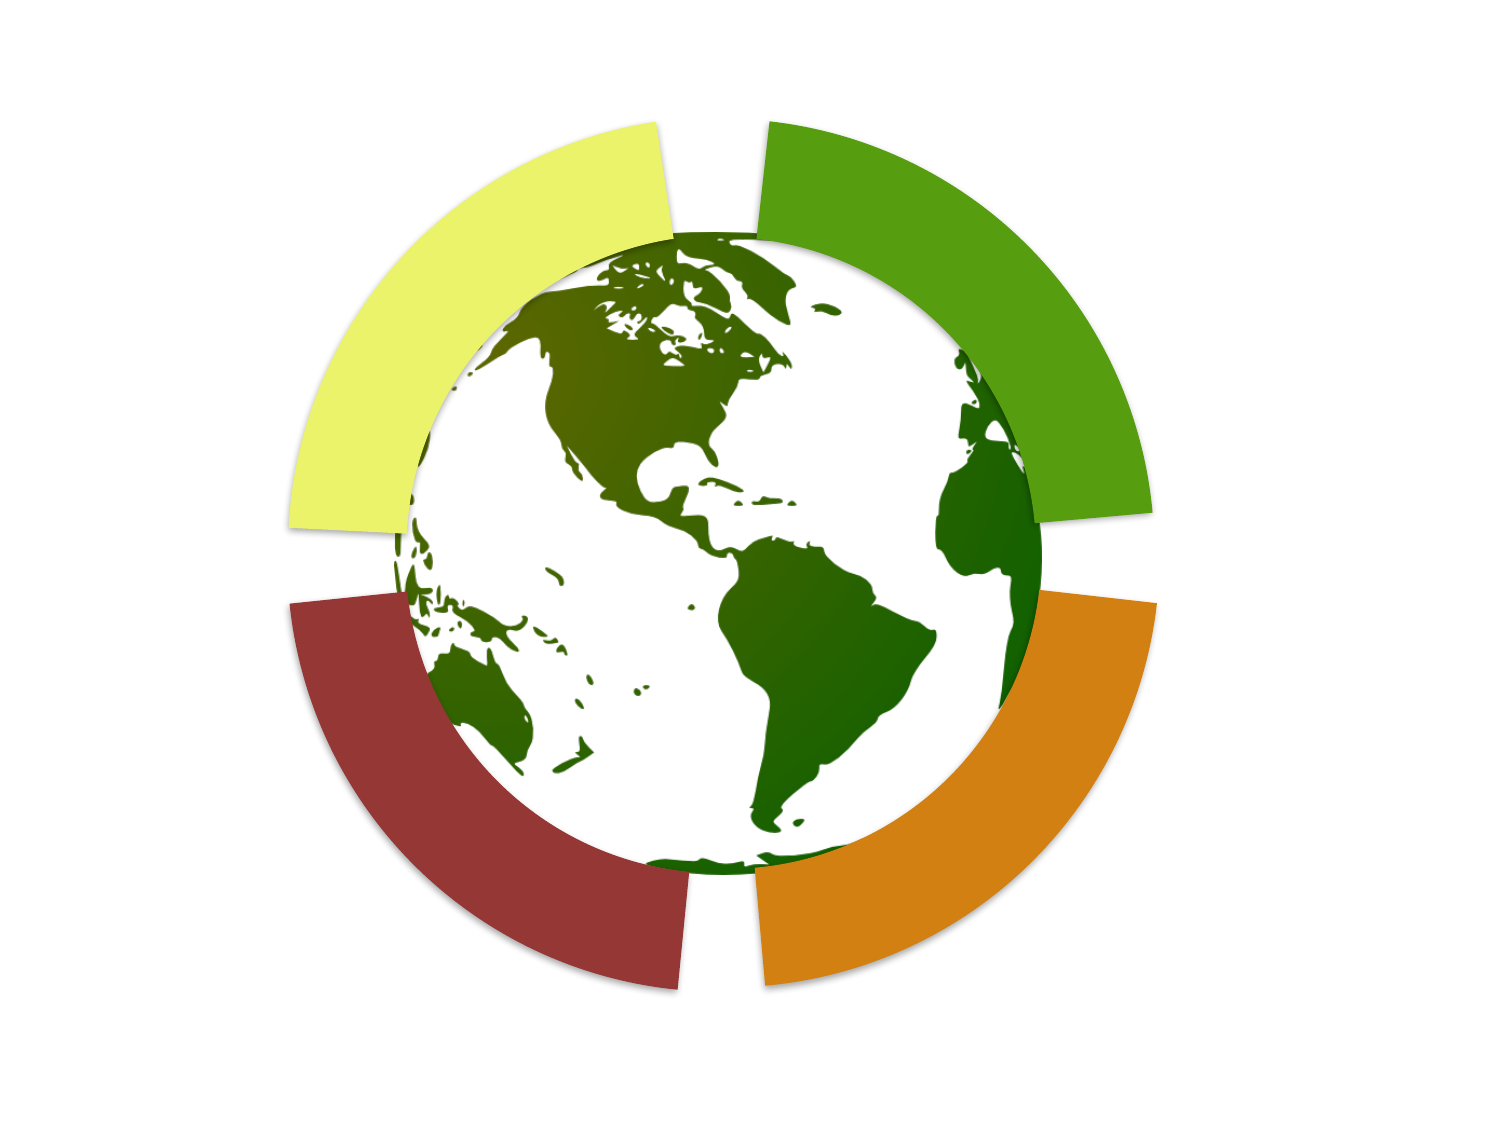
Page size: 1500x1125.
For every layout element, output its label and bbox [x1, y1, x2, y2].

text_box [286, 116, 1160, 992]
